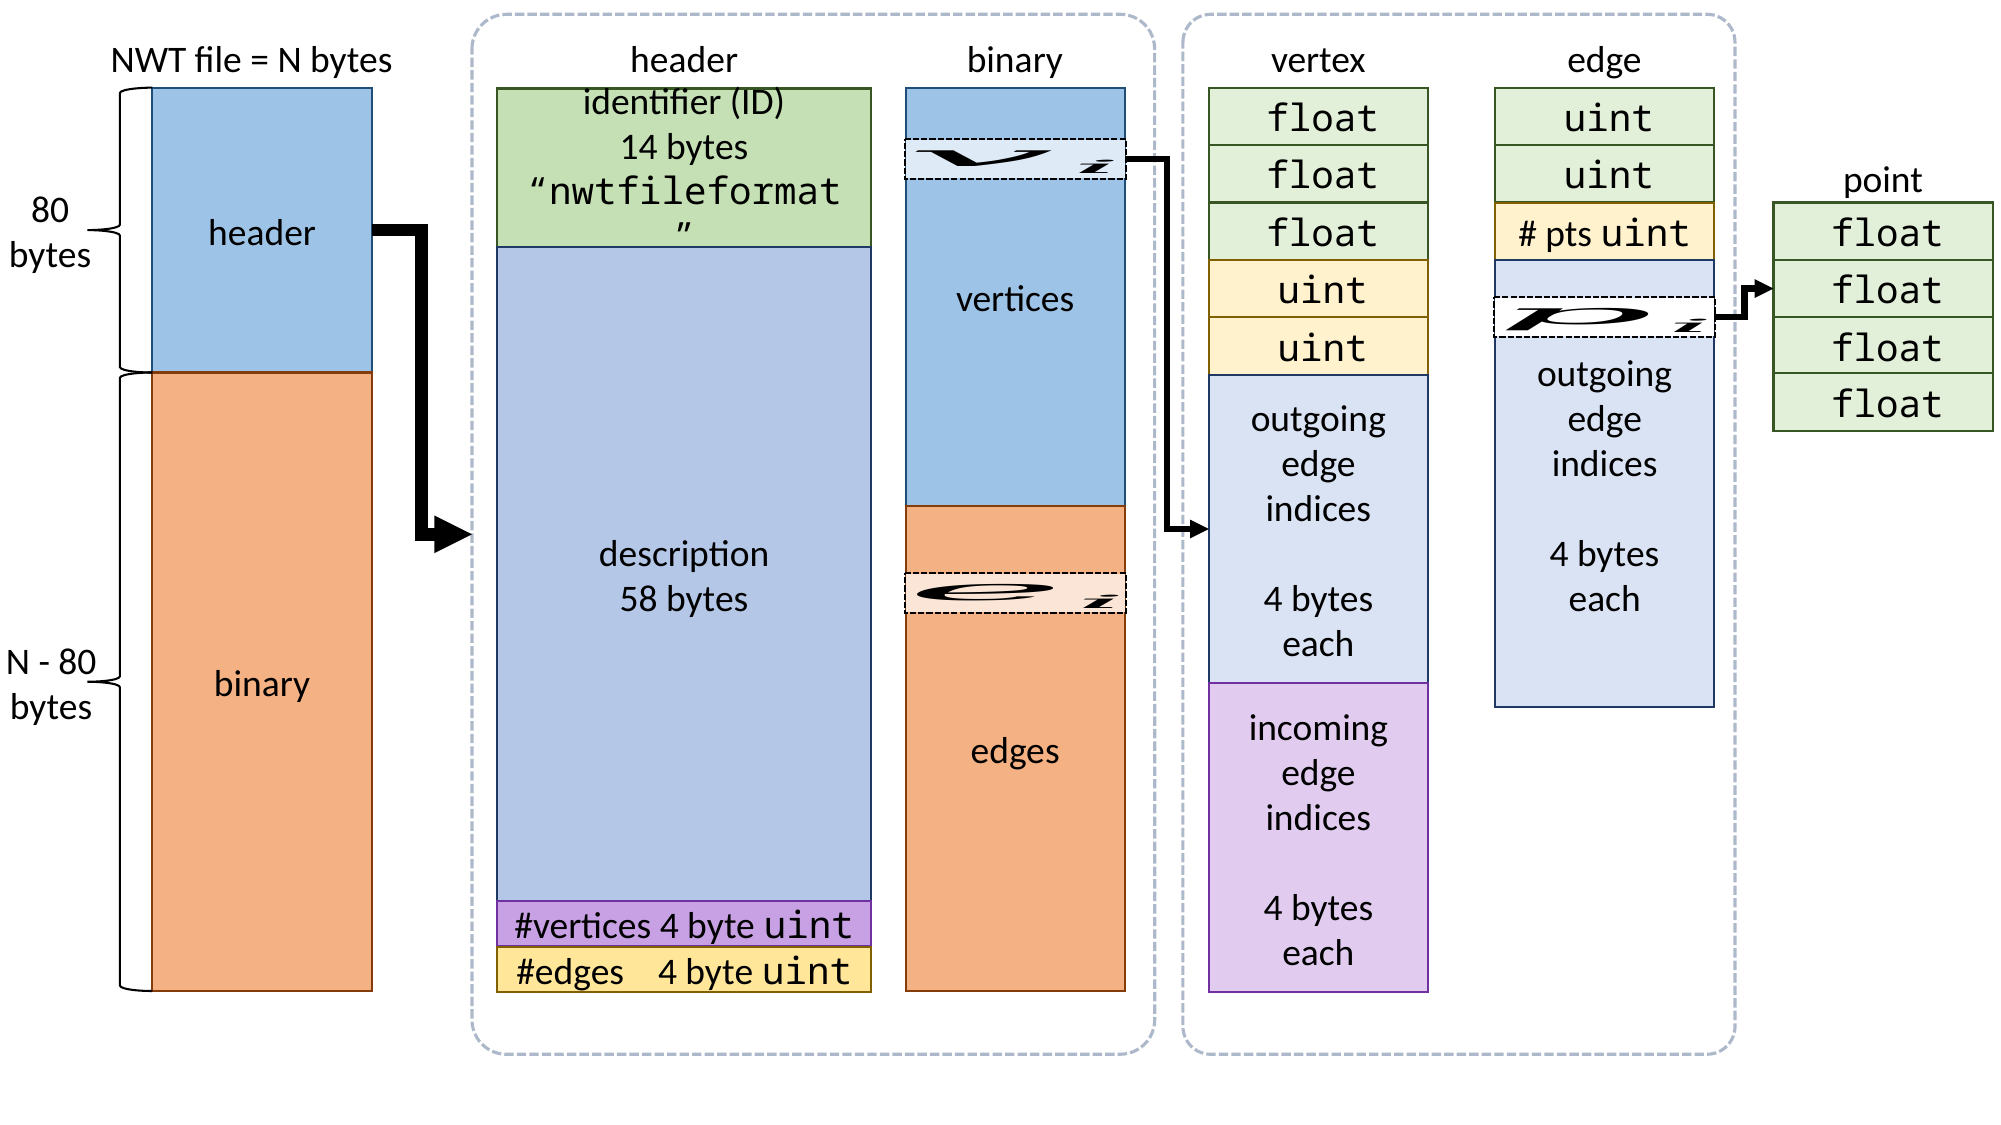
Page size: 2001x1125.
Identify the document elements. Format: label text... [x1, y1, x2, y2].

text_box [1124, 158, 1209, 530]
text_box edges [905, 612, 1126, 992]
text_box point [1828, 147, 1938, 208]
text_box edge [1552, 27, 1657, 87]
text_box header [153, 87, 373, 371]
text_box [496, 88, 872, 992]
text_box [1208, 87, 1429, 992]
text_box edges [905, 505, 1126, 574]
text_box vertices [905, 87, 1126, 140]
text_box vertex [1256, 27, 1381, 87]
text_box NWT file = N bytes [95, 27, 408, 87]
text_box binary [952, 27, 1079, 87]
text_box N - 80 bytes [0, 629, 127, 735]
text_box [1181, 13, 1737, 1056]
text_box [470, 13, 1156, 1056]
text_box header [615, 27, 753, 87]
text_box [371, 230, 472, 535]
text_box [119, 87, 153, 372]
text_box [119, 371, 153, 992]
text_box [1714, 288, 1774, 318]
text_box outgoing edge indices 4 bytes each [1494, 336, 1715, 708]
text_box 80 bytes [0, 177, 121, 283]
text_box binary [153, 371, 373, 992]
text_box vertices [905, 178, 1124, 505]
text_box outgoing edge indices 4 bytes each [1494, 259, 1715, 298]
text_box # pts uint [1494, 202, 1715, 259]
